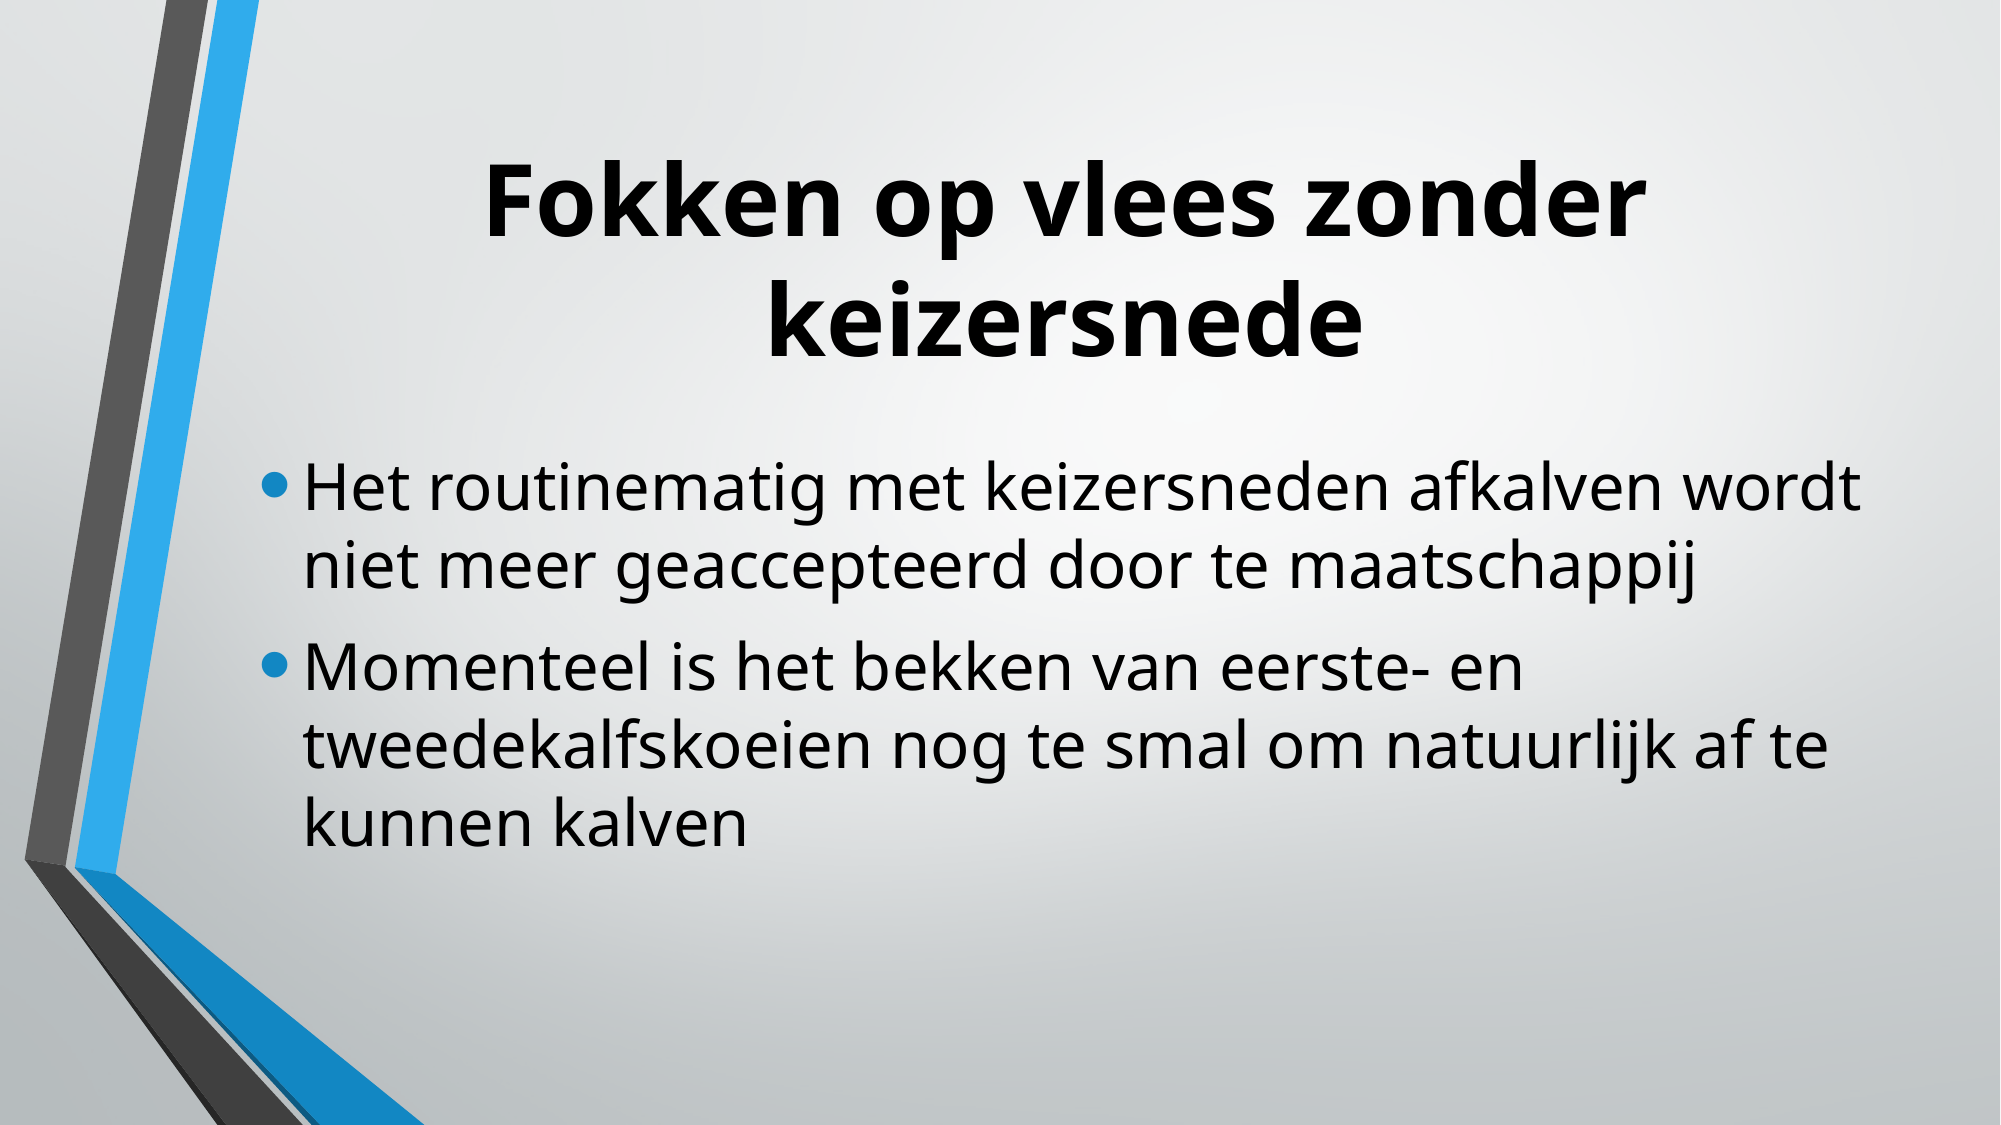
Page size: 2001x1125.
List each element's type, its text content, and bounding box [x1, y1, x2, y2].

title Fokken op vlees zonder keizersnede [243, 112, 1887, 400]
list Het routinematig met keizersneden afkalven wordt niet meer geaccepteerd door te maatschappij Momenteel is het bekken van eerste- en tweedekalfskoeien nog te smal om natuurlijk af te kunnen kalven [243, 437, 1887, 950]
